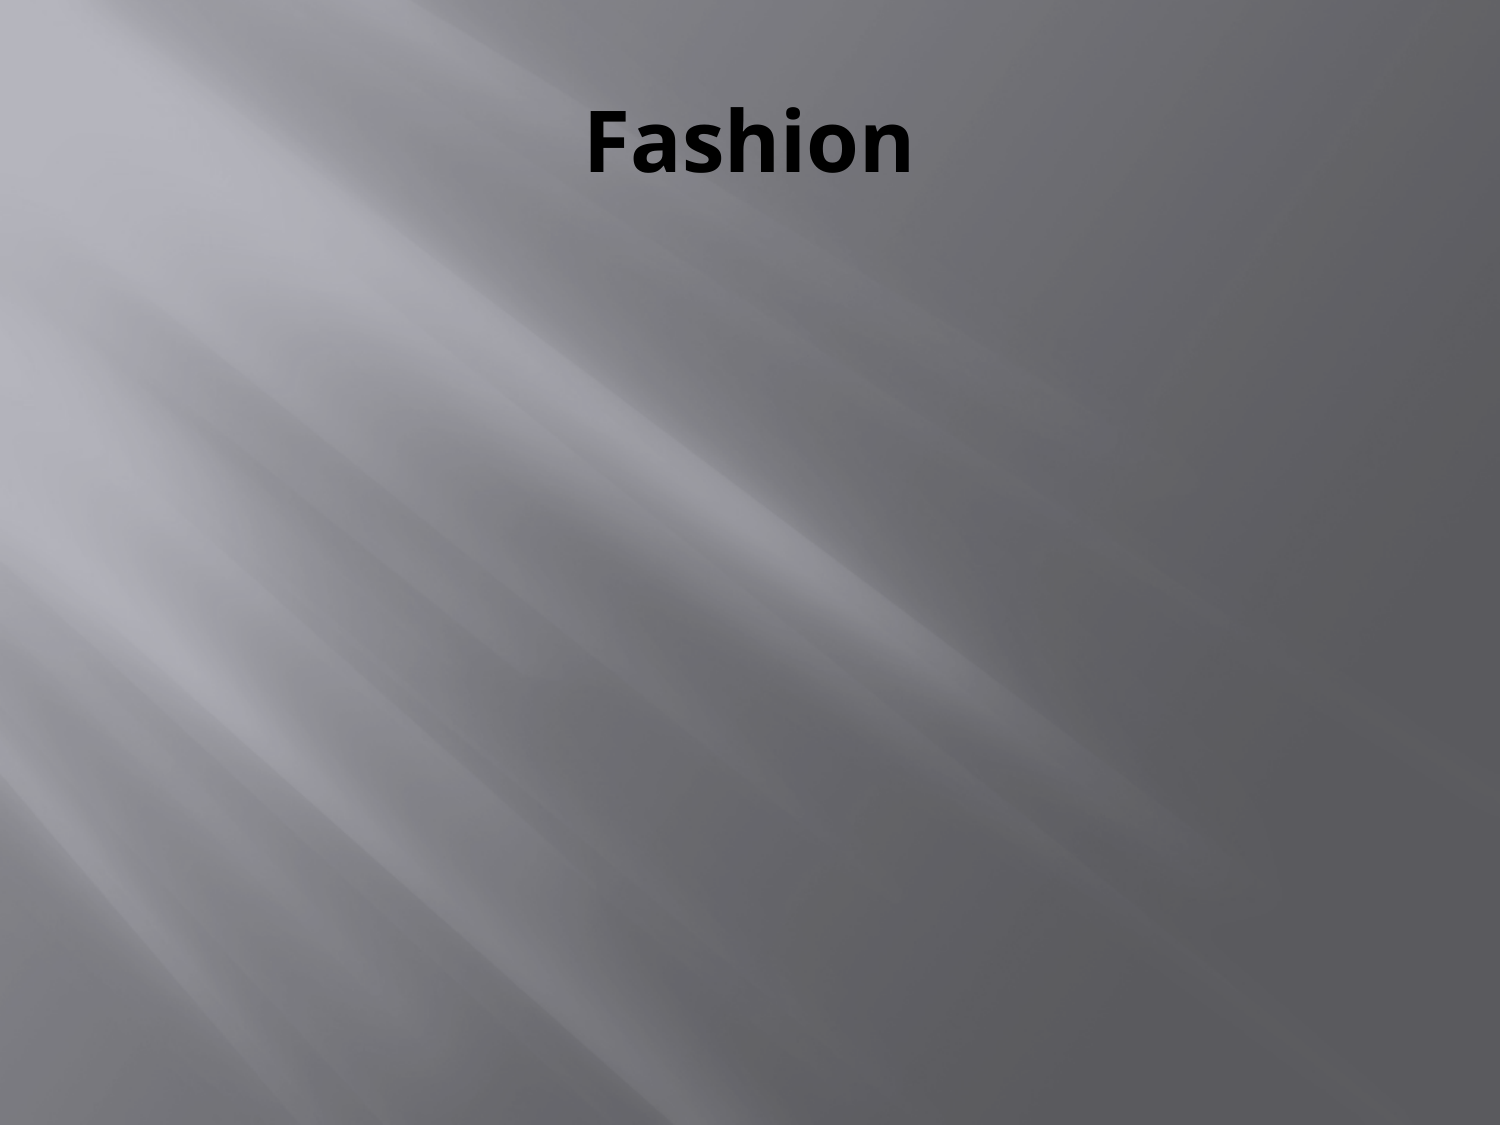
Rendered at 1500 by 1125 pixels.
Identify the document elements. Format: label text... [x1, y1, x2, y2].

title Fashion [75, 45, 1425, 233]
